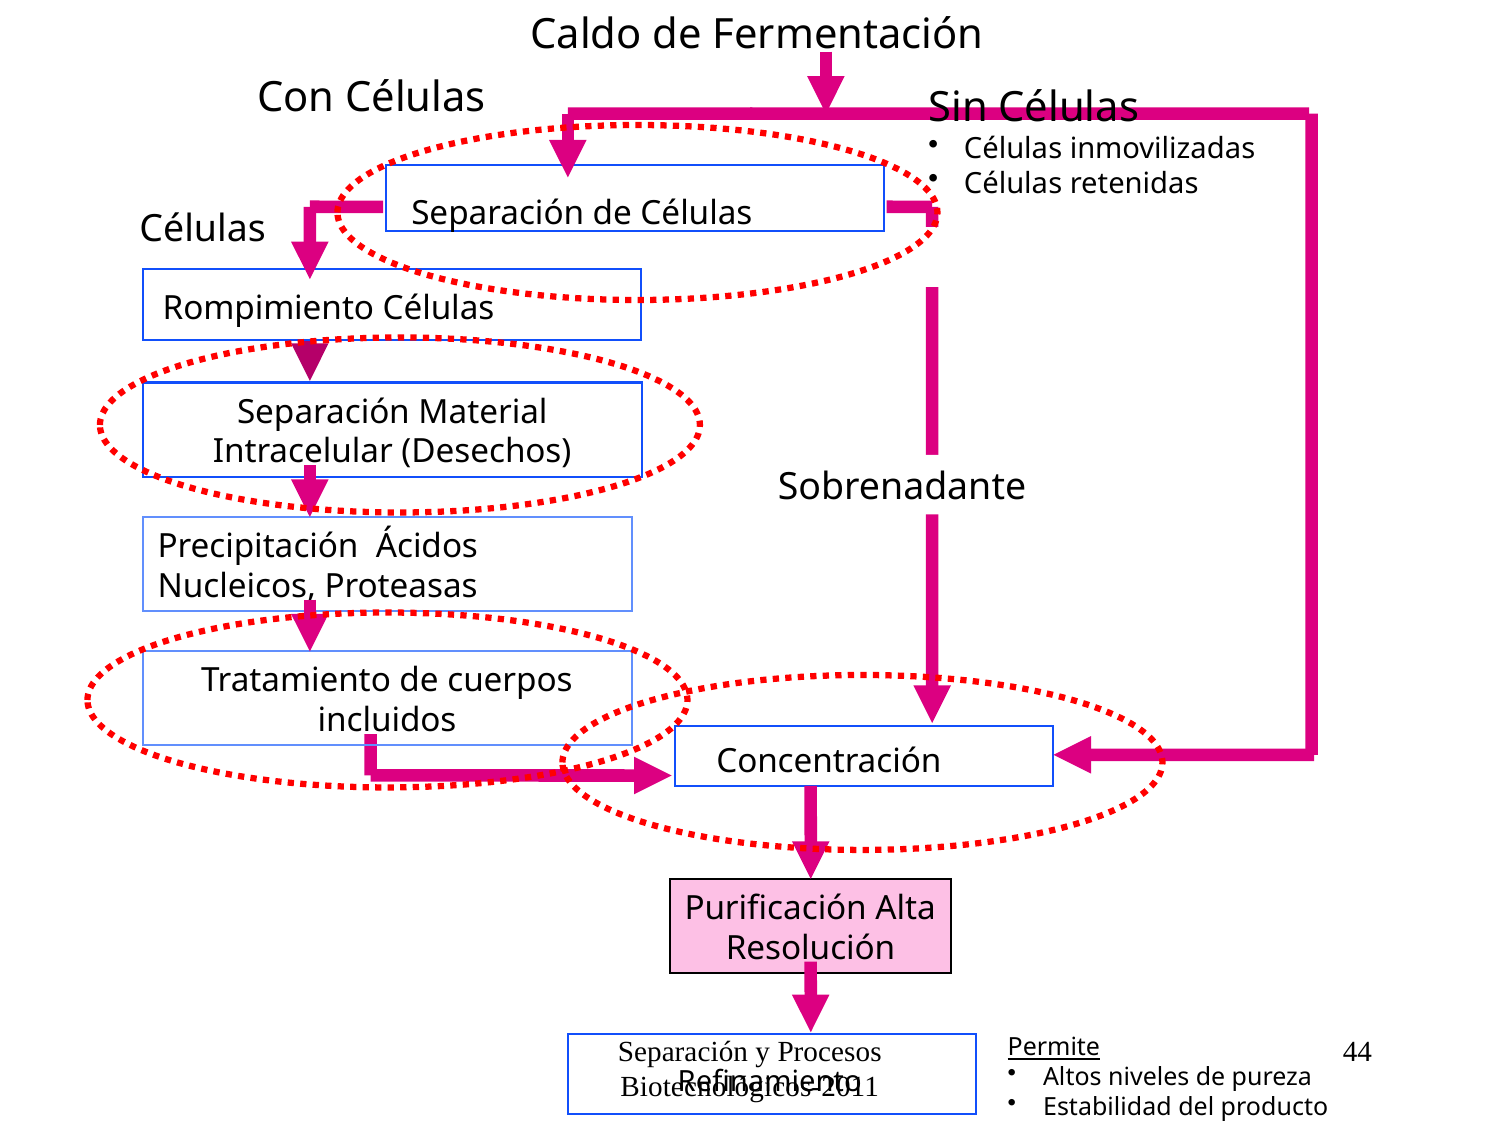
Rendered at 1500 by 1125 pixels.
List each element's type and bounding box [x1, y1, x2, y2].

text_box [112, 0, 1388, 1125]
text_box [87, 124, 1163, 851]
